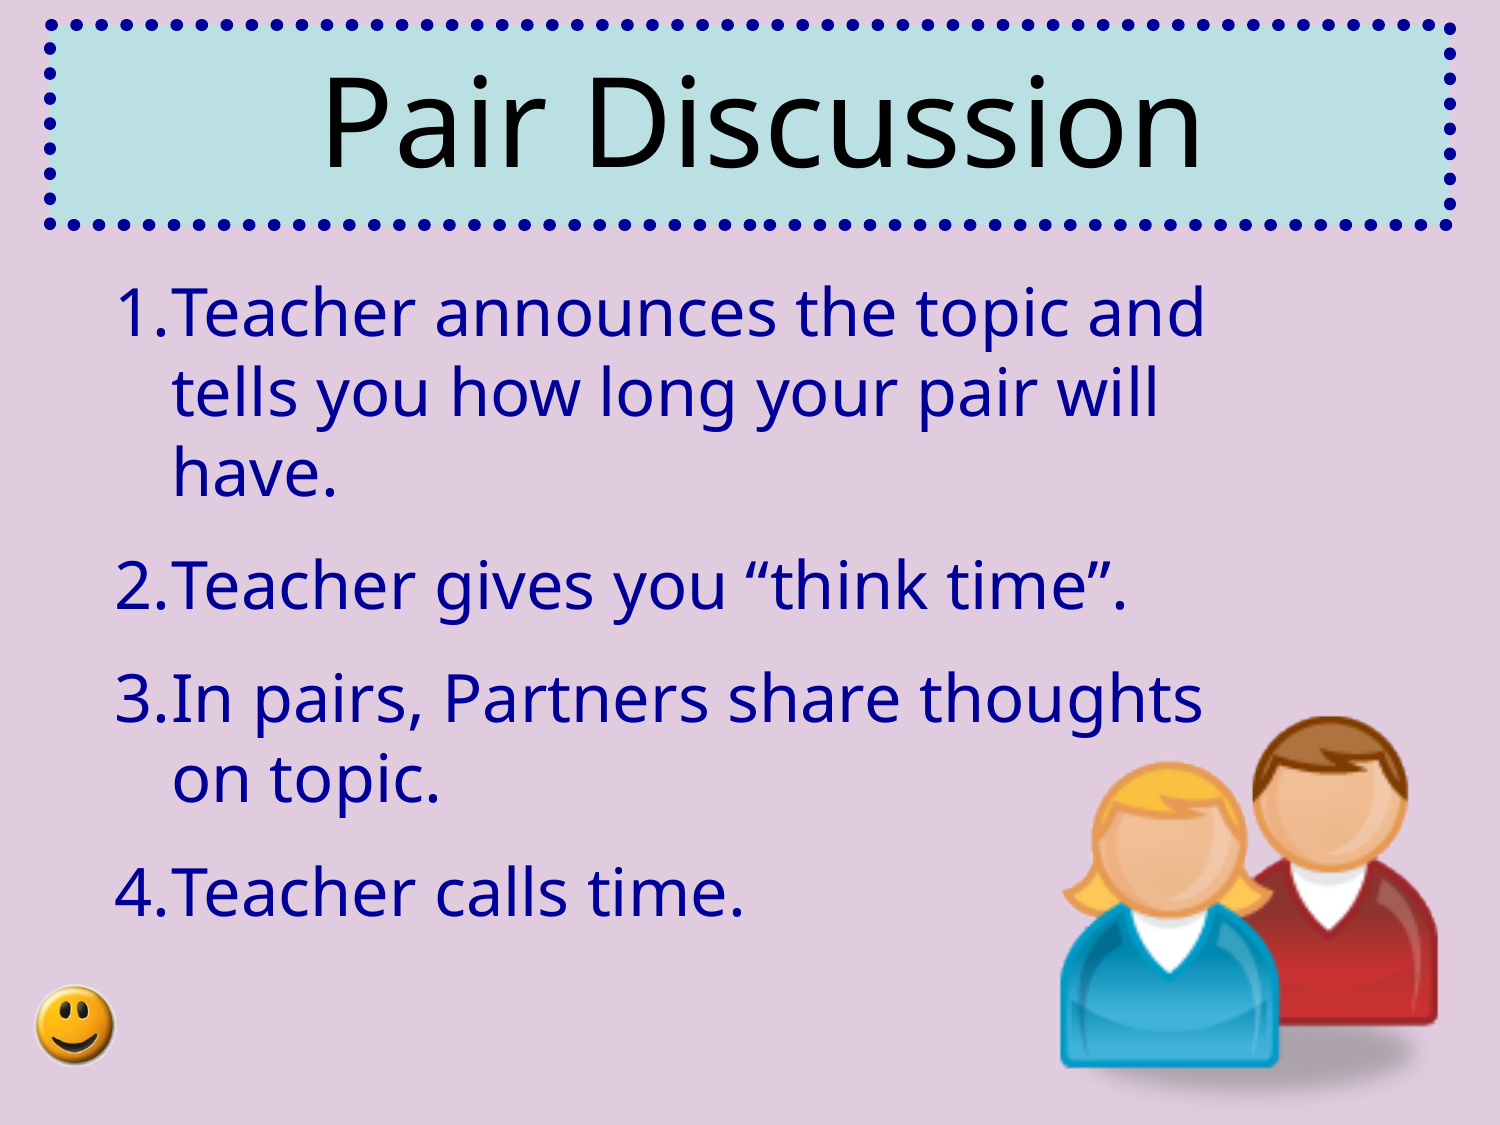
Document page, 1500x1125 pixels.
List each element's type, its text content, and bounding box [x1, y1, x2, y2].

picture [1037, 699, 1463, 1125]
text_box Pair Discussion [99, 34, 1427, 200]
text_box [50, 24, 1450, 225]
text_box Teacher announces the topic and tells you how long your pair will have. Teacher gives you “think time”. In pairs, Partners share thoughts on topic. Teacher calls time. [99, 262, 1238, 937]
picture [24, 974, 126, 1076]
